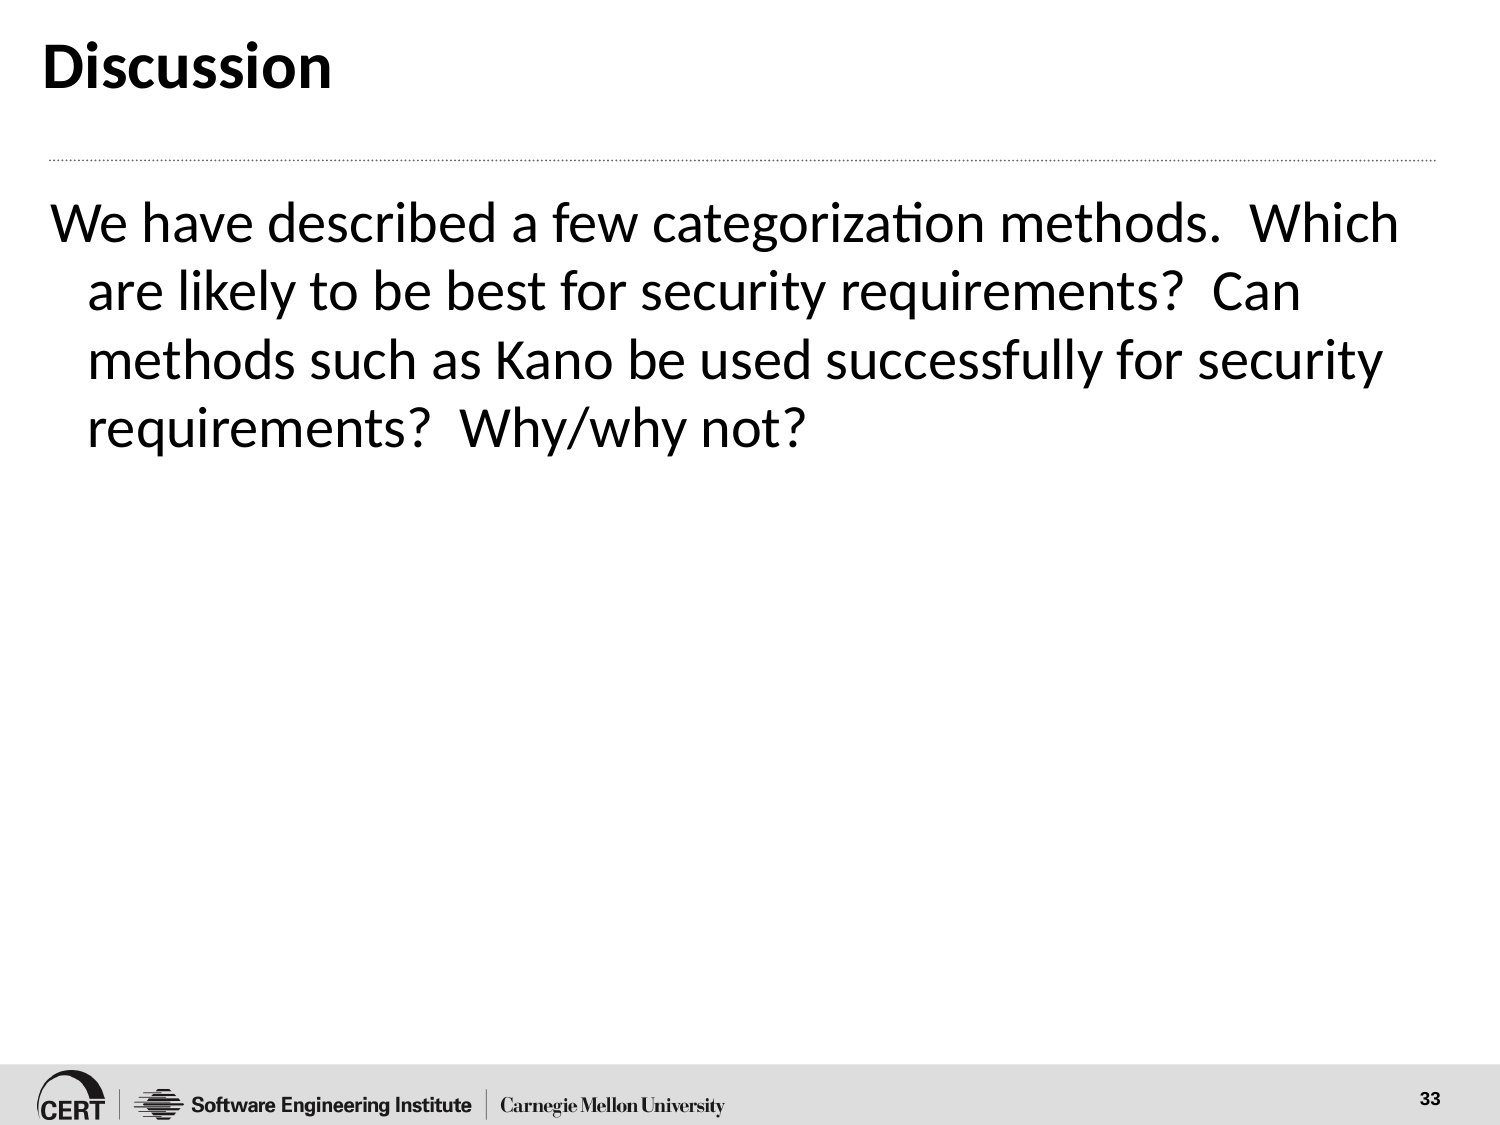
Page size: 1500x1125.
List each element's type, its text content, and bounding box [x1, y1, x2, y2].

list We have described a few categorization methods. Which are likely to be best for security requirements? Can methods such as Kano be used successfully for security requirements? Why/why not? [49, 187, 1438, 1001]
picture [37, 1069, 725, 1122]
title Discussion [42, 37, 1434, 155]
